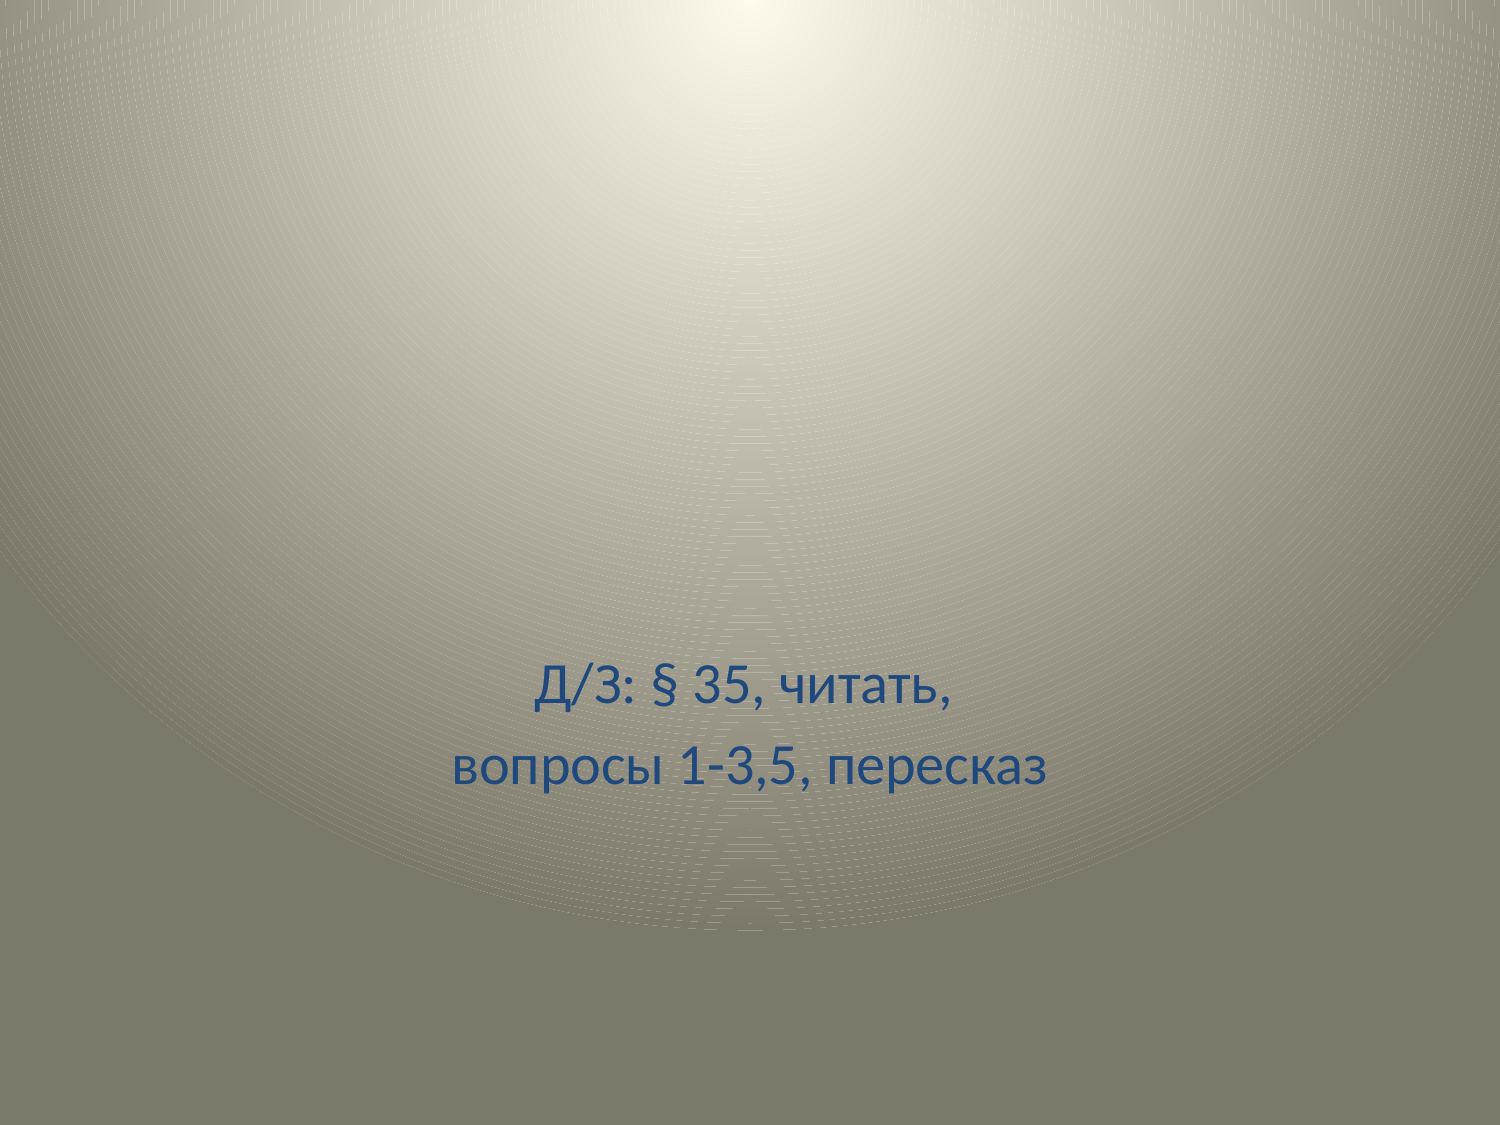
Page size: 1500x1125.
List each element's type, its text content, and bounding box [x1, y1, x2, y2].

subtitle Д/З: § 35, читать, вопросы 1-3,5, пересказ [225, 637, 1275, 925]
